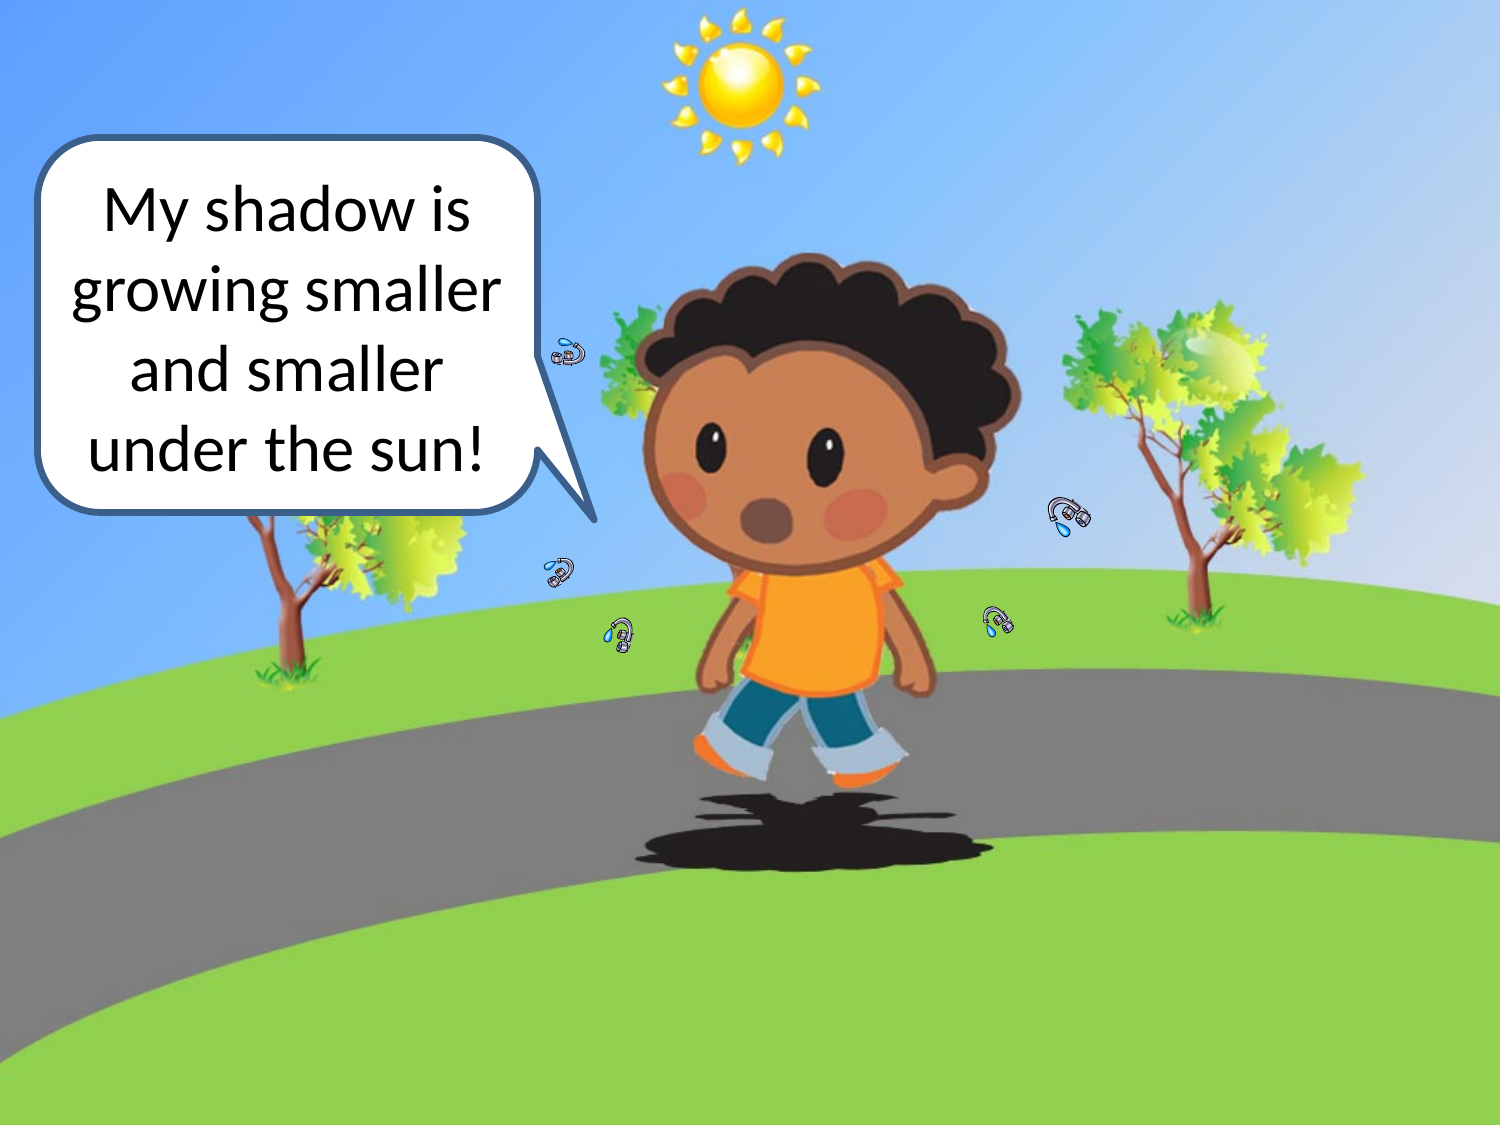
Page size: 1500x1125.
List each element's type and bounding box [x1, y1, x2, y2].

text_box [541, 338, 1090, 653]
picture [0, 0, 1500, 1125]
